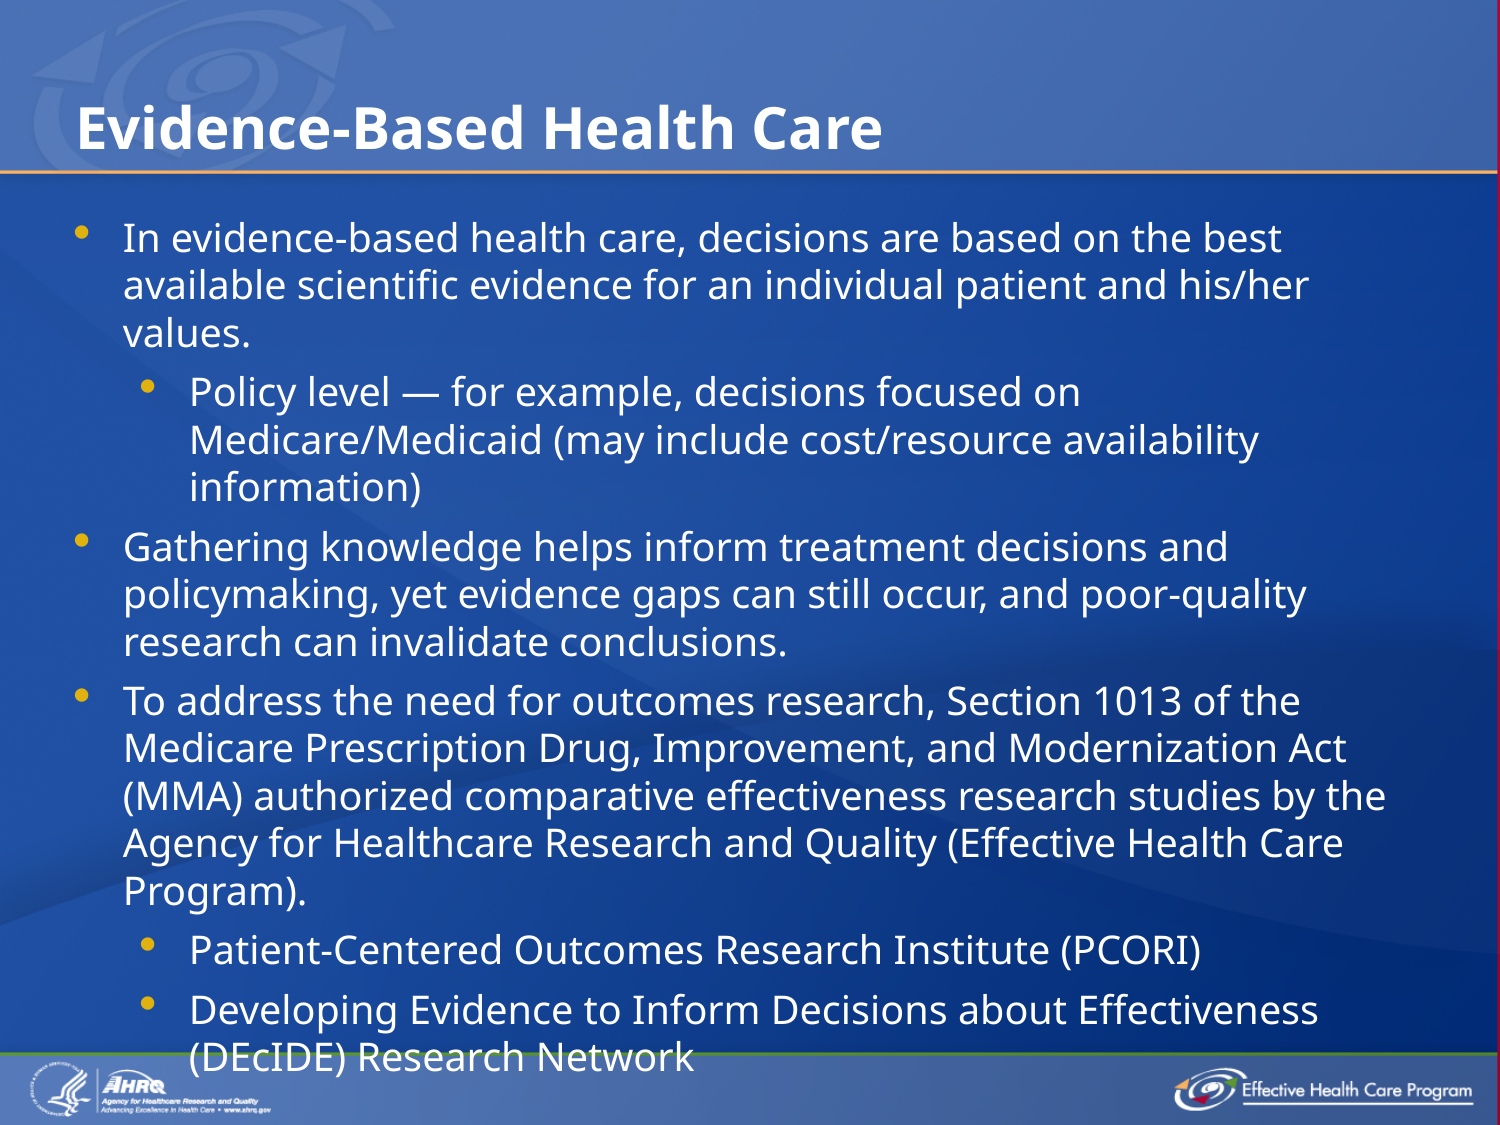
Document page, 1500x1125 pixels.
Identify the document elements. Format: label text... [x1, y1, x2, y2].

list In evidence-based health care, decisions are based on the best available scientific evidence for an individual patient and his/her values. Policy level — for example, decisions focused on Medicare/Medicaid (may include cost/resource availability information) Gathering knowledge helps inform treatment decisions and policymaking, yet evidence gaps can still occur, and poor-quality research can invalidate conclusions. To address the need for outcomes research, Section 1013 of the Medicare Prescription Drug, Improvement, and Modernization Act (MMA) authorized comparative effectiveness research studies by the Agency for Healthcare Research and Quality (Effective Health Care Program). Patient-Centered Outcomes Research Institute (PCORI) Developing Evidence to Inform Decisions about Effectiveness (DEcIDE) Research Network [75, 213, 1425, 1005]
picture [0, 0, 1500, 1125]
title Evidence-Based Health Care [75, 21, 1425, 163]
